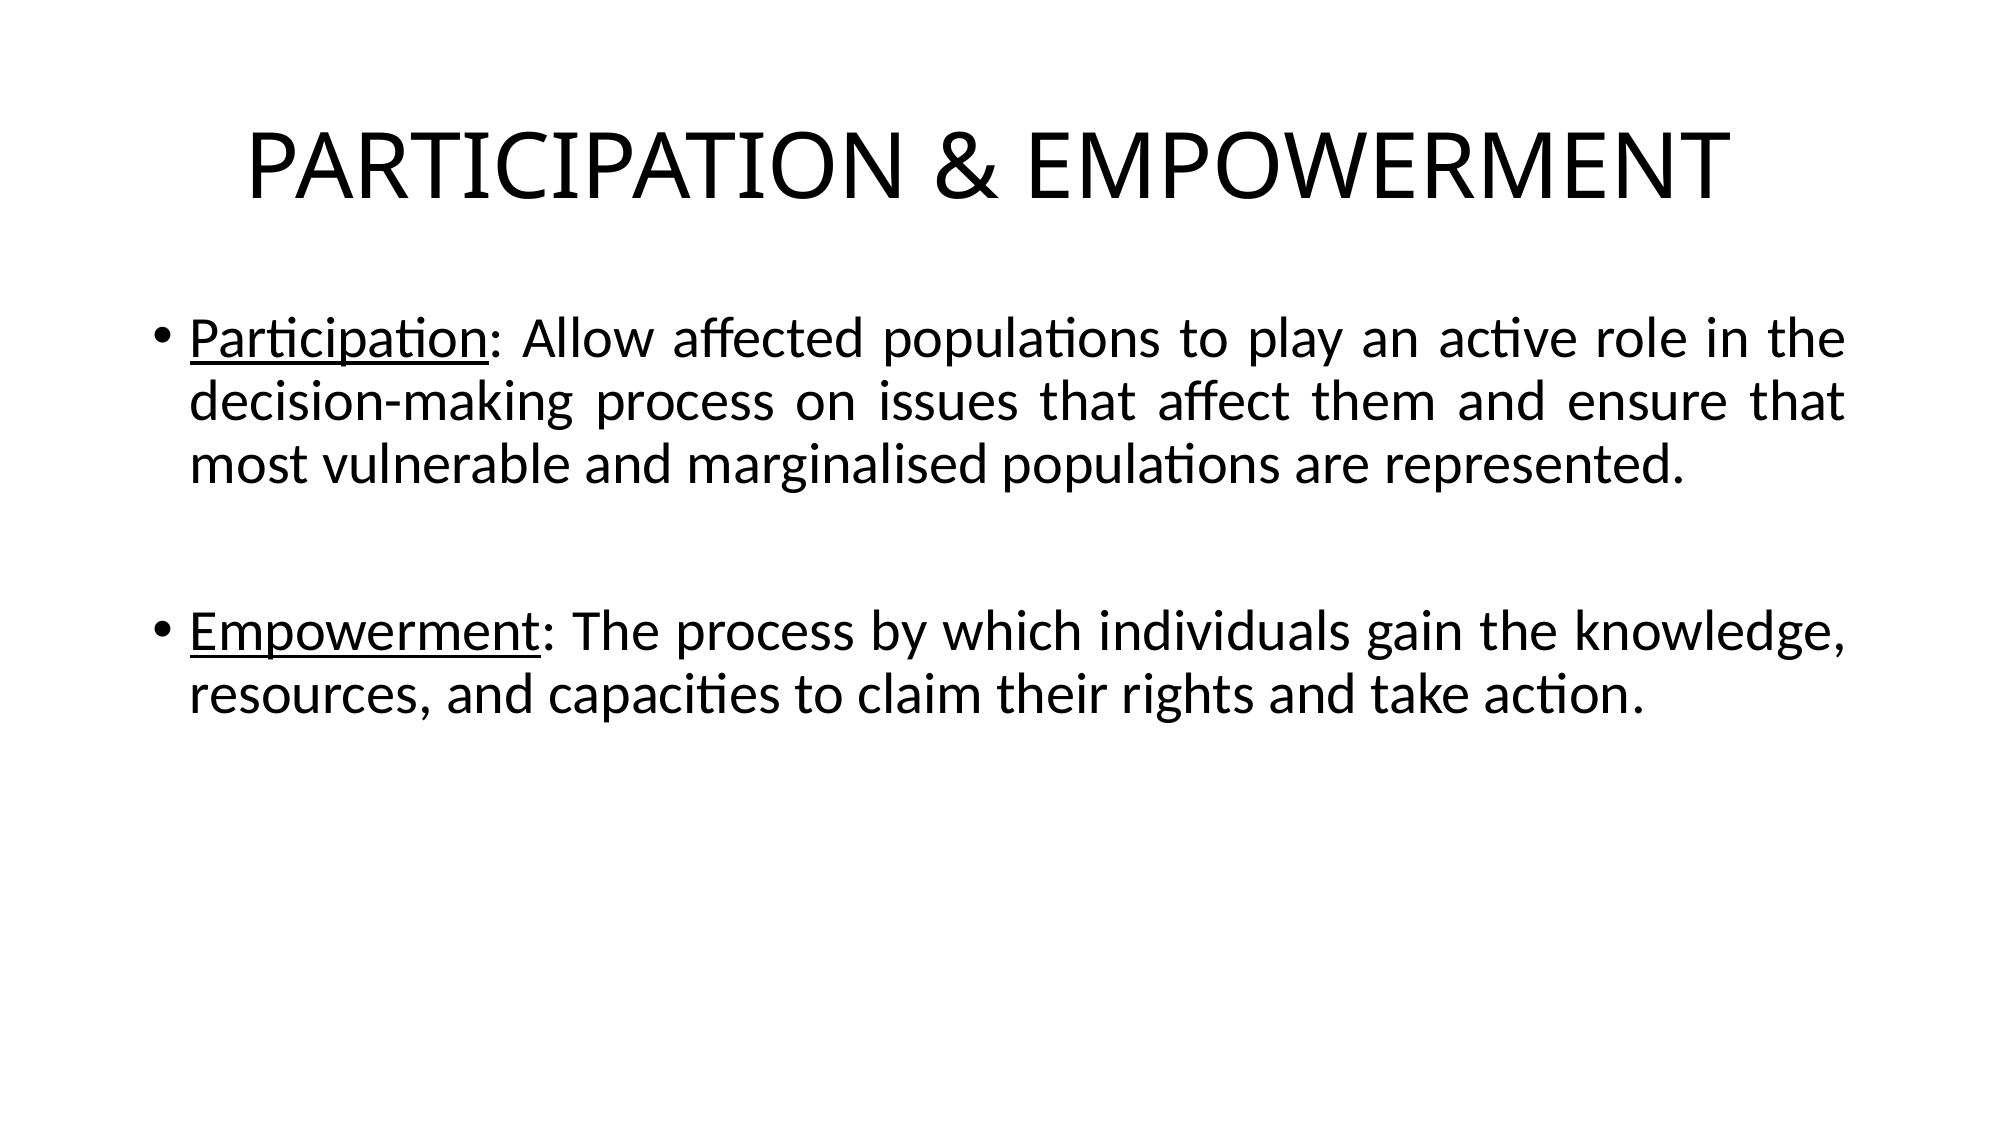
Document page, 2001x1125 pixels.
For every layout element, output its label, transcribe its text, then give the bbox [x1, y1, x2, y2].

title PARTICIPATION & EMPOWERMENT [137, 59, 1863, 278]
list Participation: Allow affected populations to play an active role in the decision-making process on issues that affect them and ensure that most vulnerable and marginalised populations are represented. Empowerment: The process by which individuals gain the knowledge, resources, and capacities to claim their rights and take action. [137, 299, 1863, 1014]
